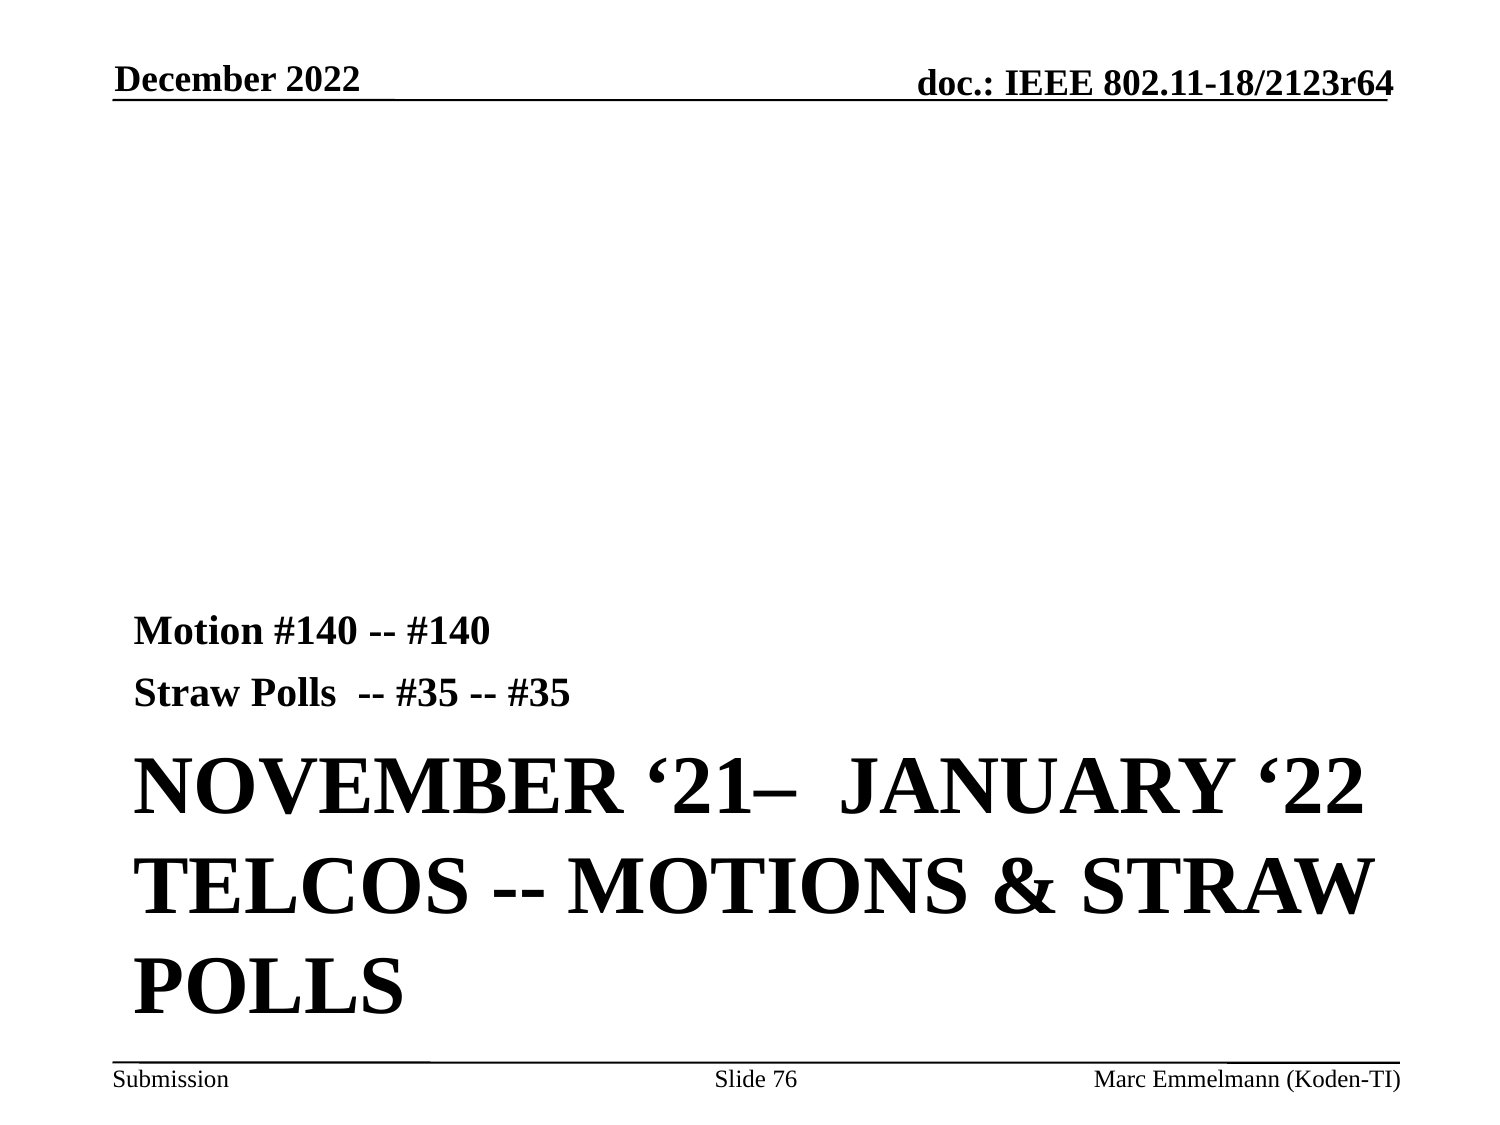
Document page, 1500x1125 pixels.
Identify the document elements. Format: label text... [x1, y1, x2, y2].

slide_number Slide 76 [712, 1061, 800, 1123]
list Motion #140 -- #140 Straw Polls -- #35 -- #35 [118, 476, 1394, 724]
title November ‘21– January ‘22 Telcos -- Motions & Straw Polls [118, 724, 1394, 947]
footer Marc Emmelmann (Koden-TI) [878, 1061, 1402, 1093]
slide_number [114, 54, 423, 100]
